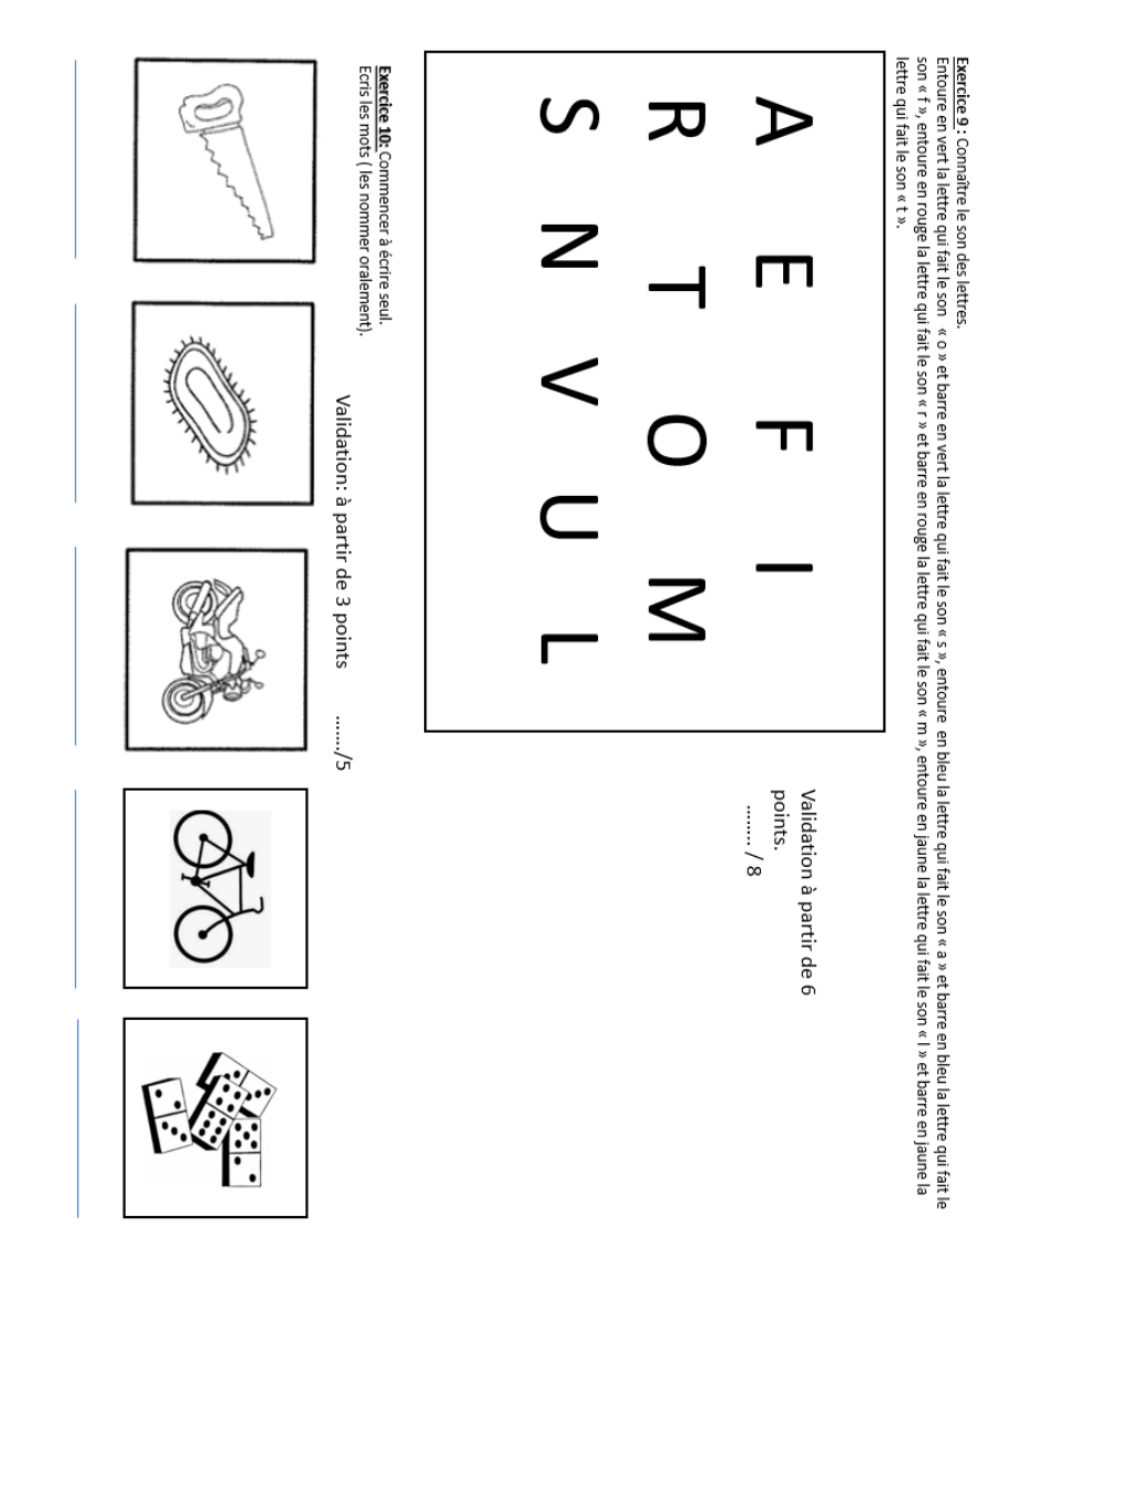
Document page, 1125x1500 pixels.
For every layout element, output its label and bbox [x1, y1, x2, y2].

picture [0, 25, 1125, 1328]
